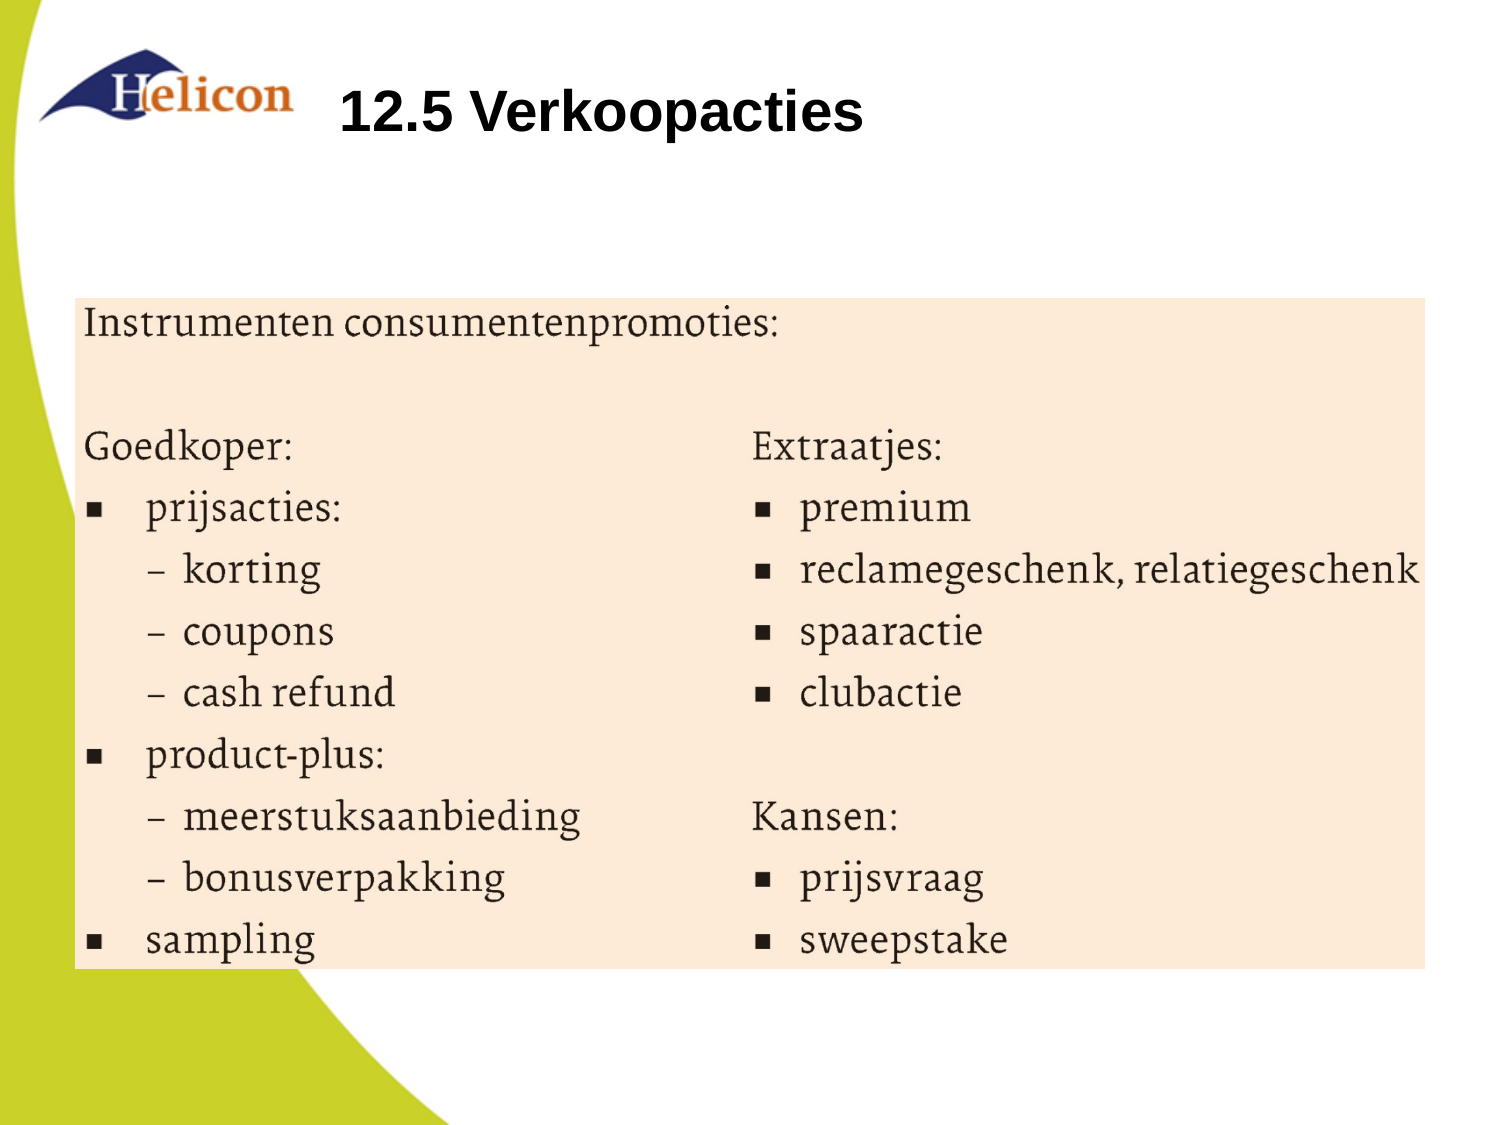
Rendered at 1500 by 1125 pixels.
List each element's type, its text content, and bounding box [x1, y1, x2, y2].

title 12.5 Verkoopacties [324, 54, 1415, 161]
picture [0, 0, 1500, 1125]
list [74, 298, 1426, 969]
